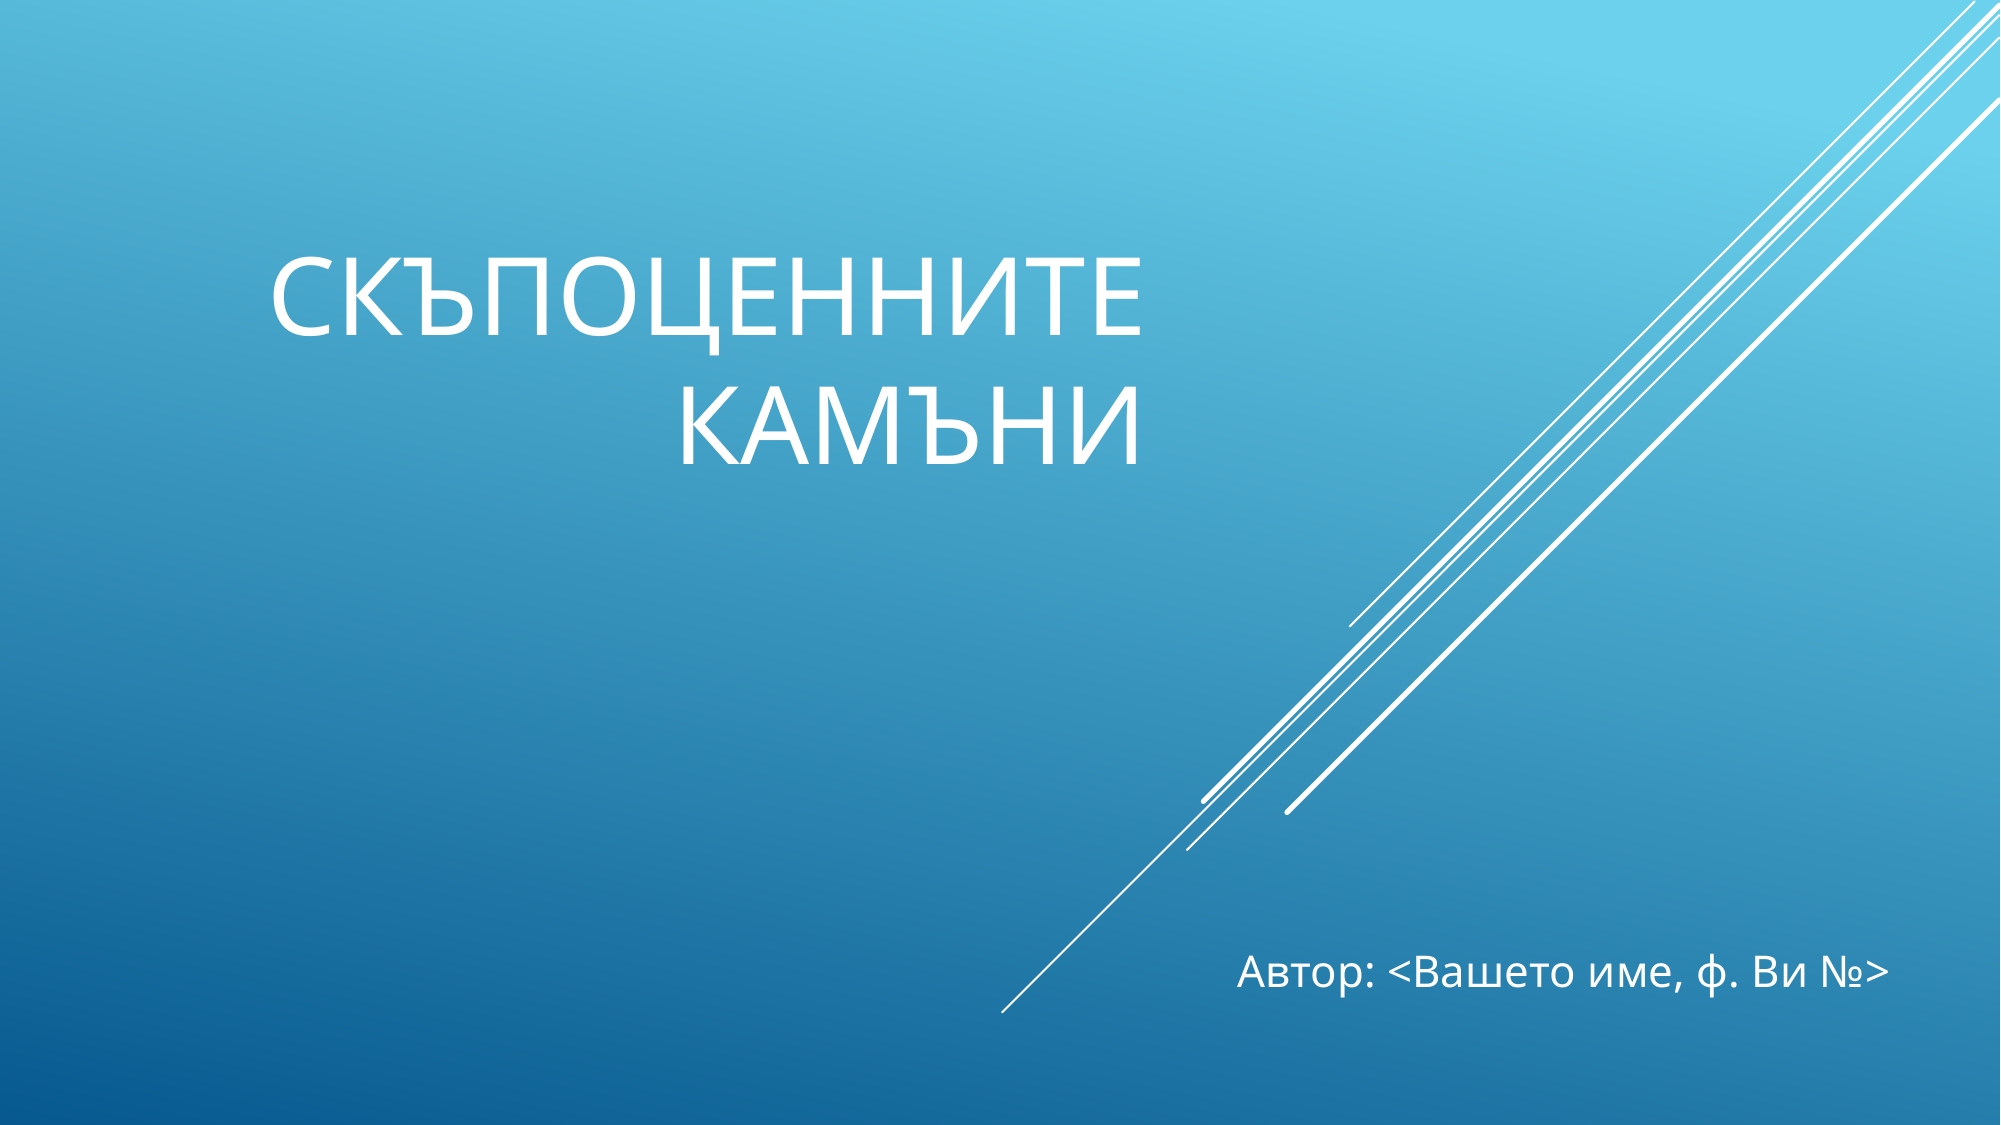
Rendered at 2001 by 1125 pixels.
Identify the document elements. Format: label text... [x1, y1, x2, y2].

title Скъпоценните камъни [182, 127, 1162, 494]
subtitle Автор: <Вашето име, ф. Ви №> [1162, 936, 1905, 1051]
